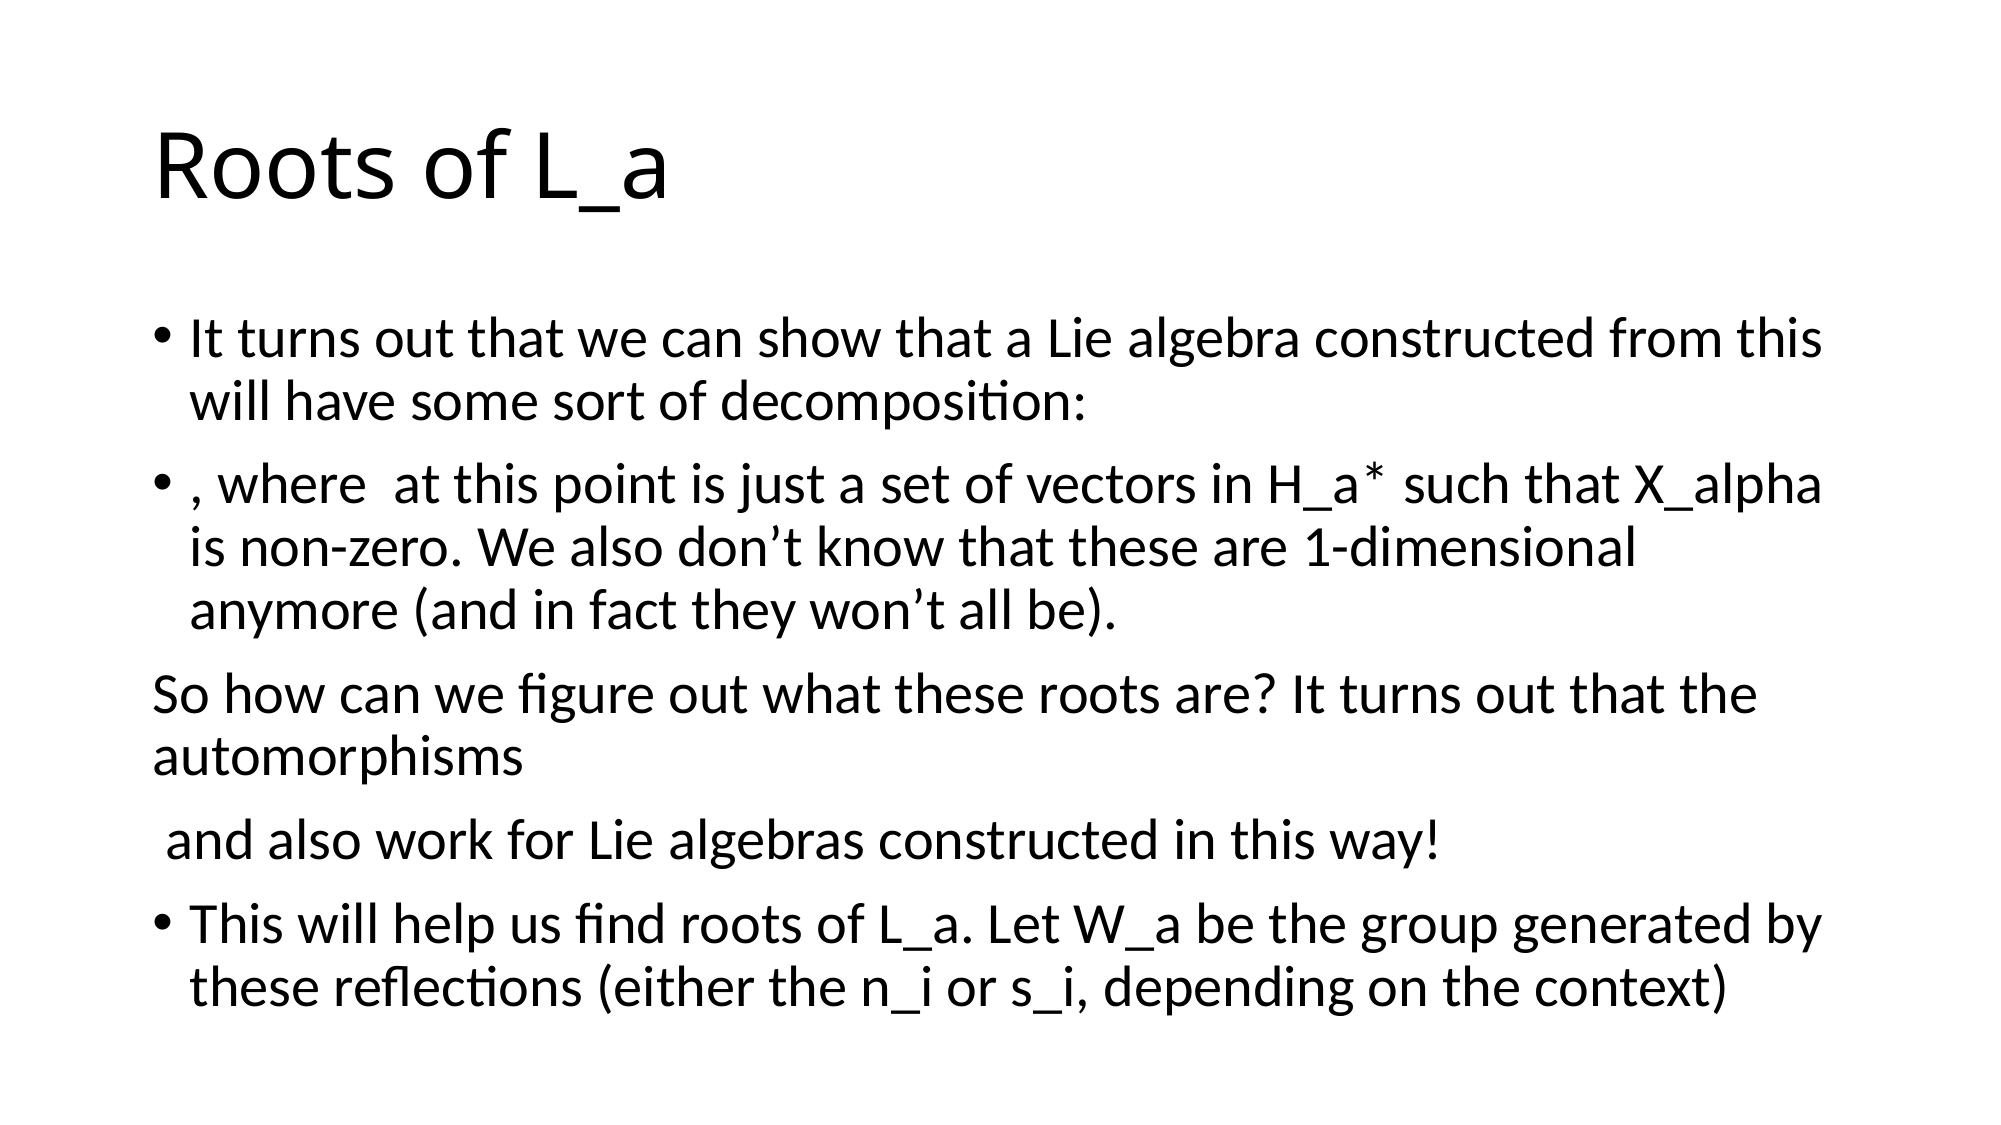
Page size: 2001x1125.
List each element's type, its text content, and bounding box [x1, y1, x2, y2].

title Roots of L_a [137, 59, 1863, 278]
